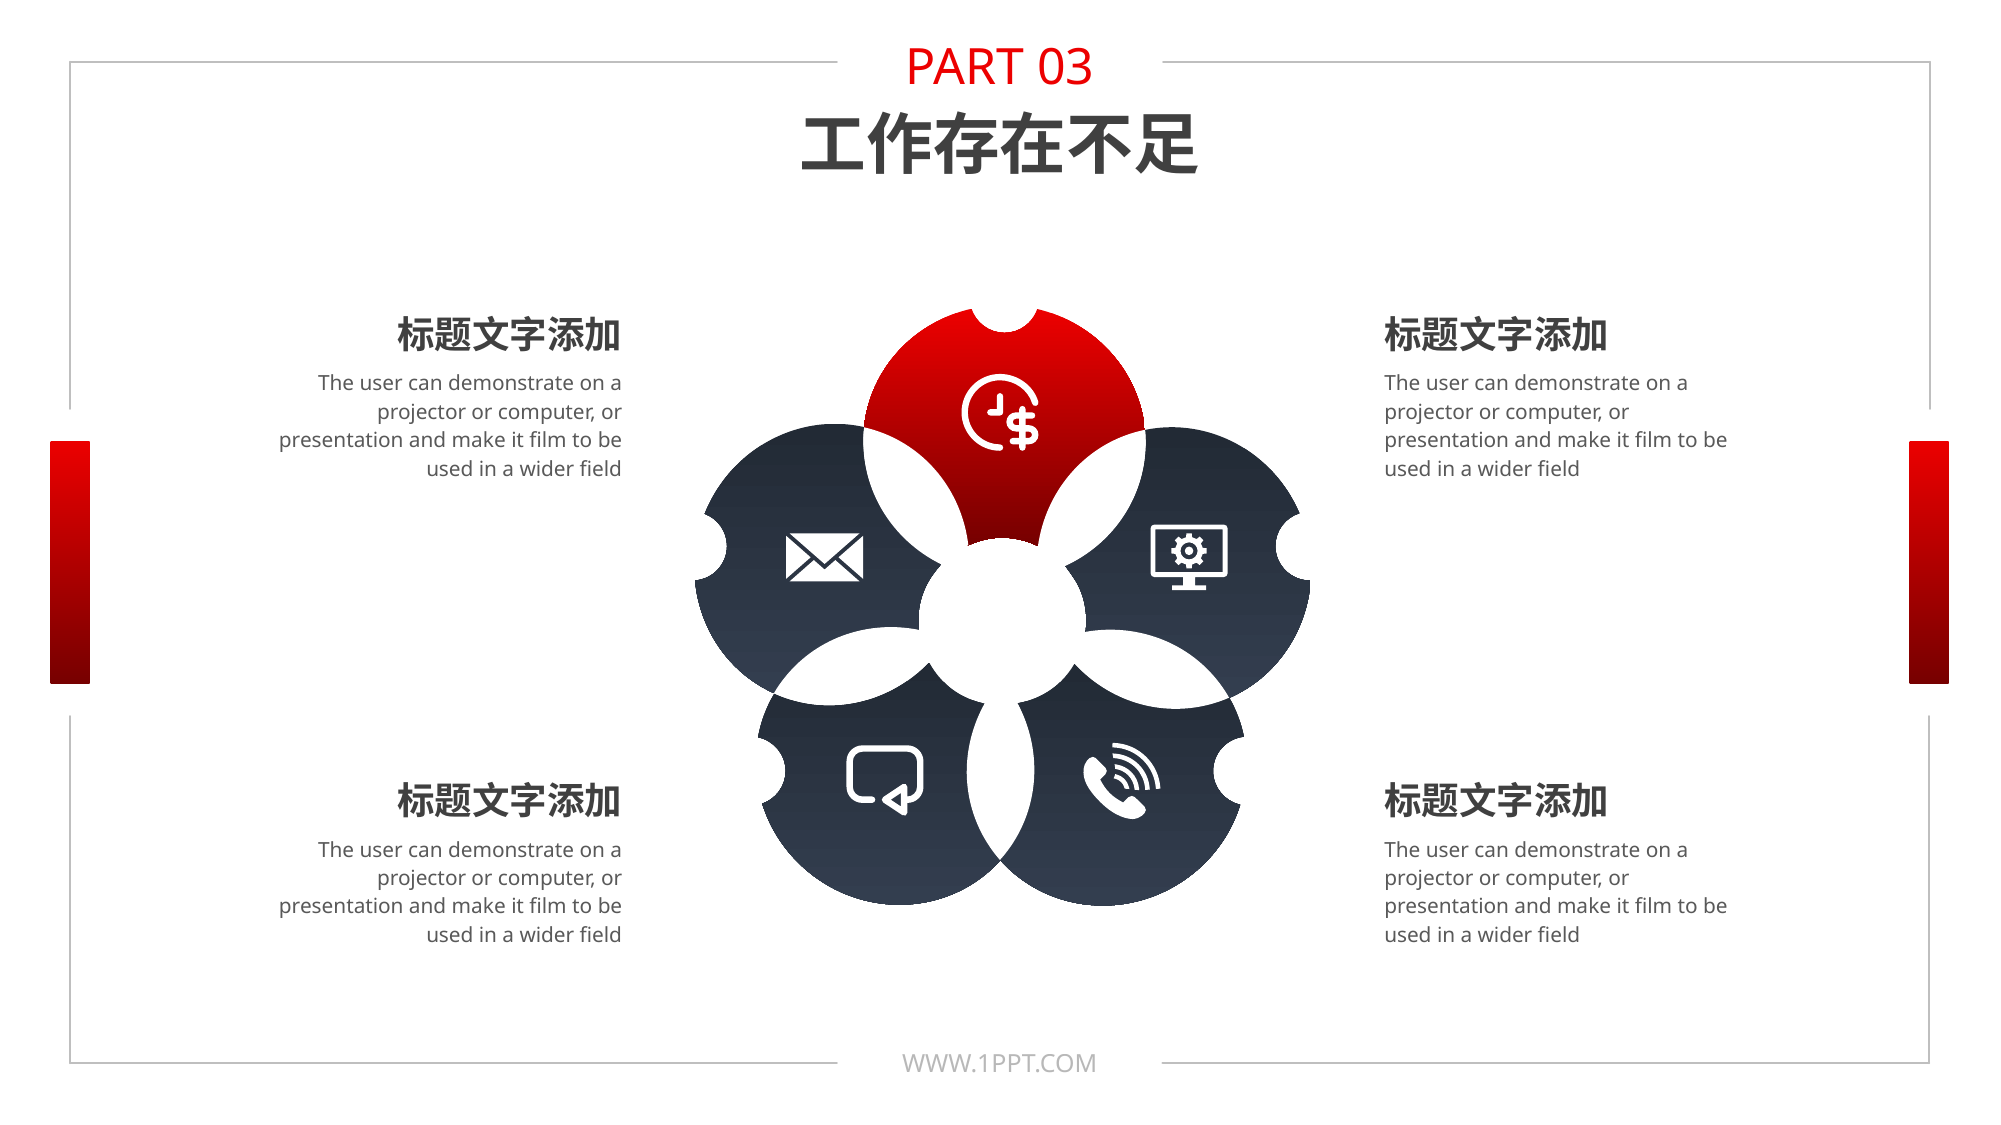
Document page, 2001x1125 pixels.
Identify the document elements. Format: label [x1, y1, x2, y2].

text_box [782, 26, 1217, 191]
text_box [251, 769, 637, 956]
text_box [1369, 303, 1756, 490]
text_box [694, 308, 1311, 906]
text_box [251, 303, 637, 490]
text_box [1369, 769, 1756, 956]
